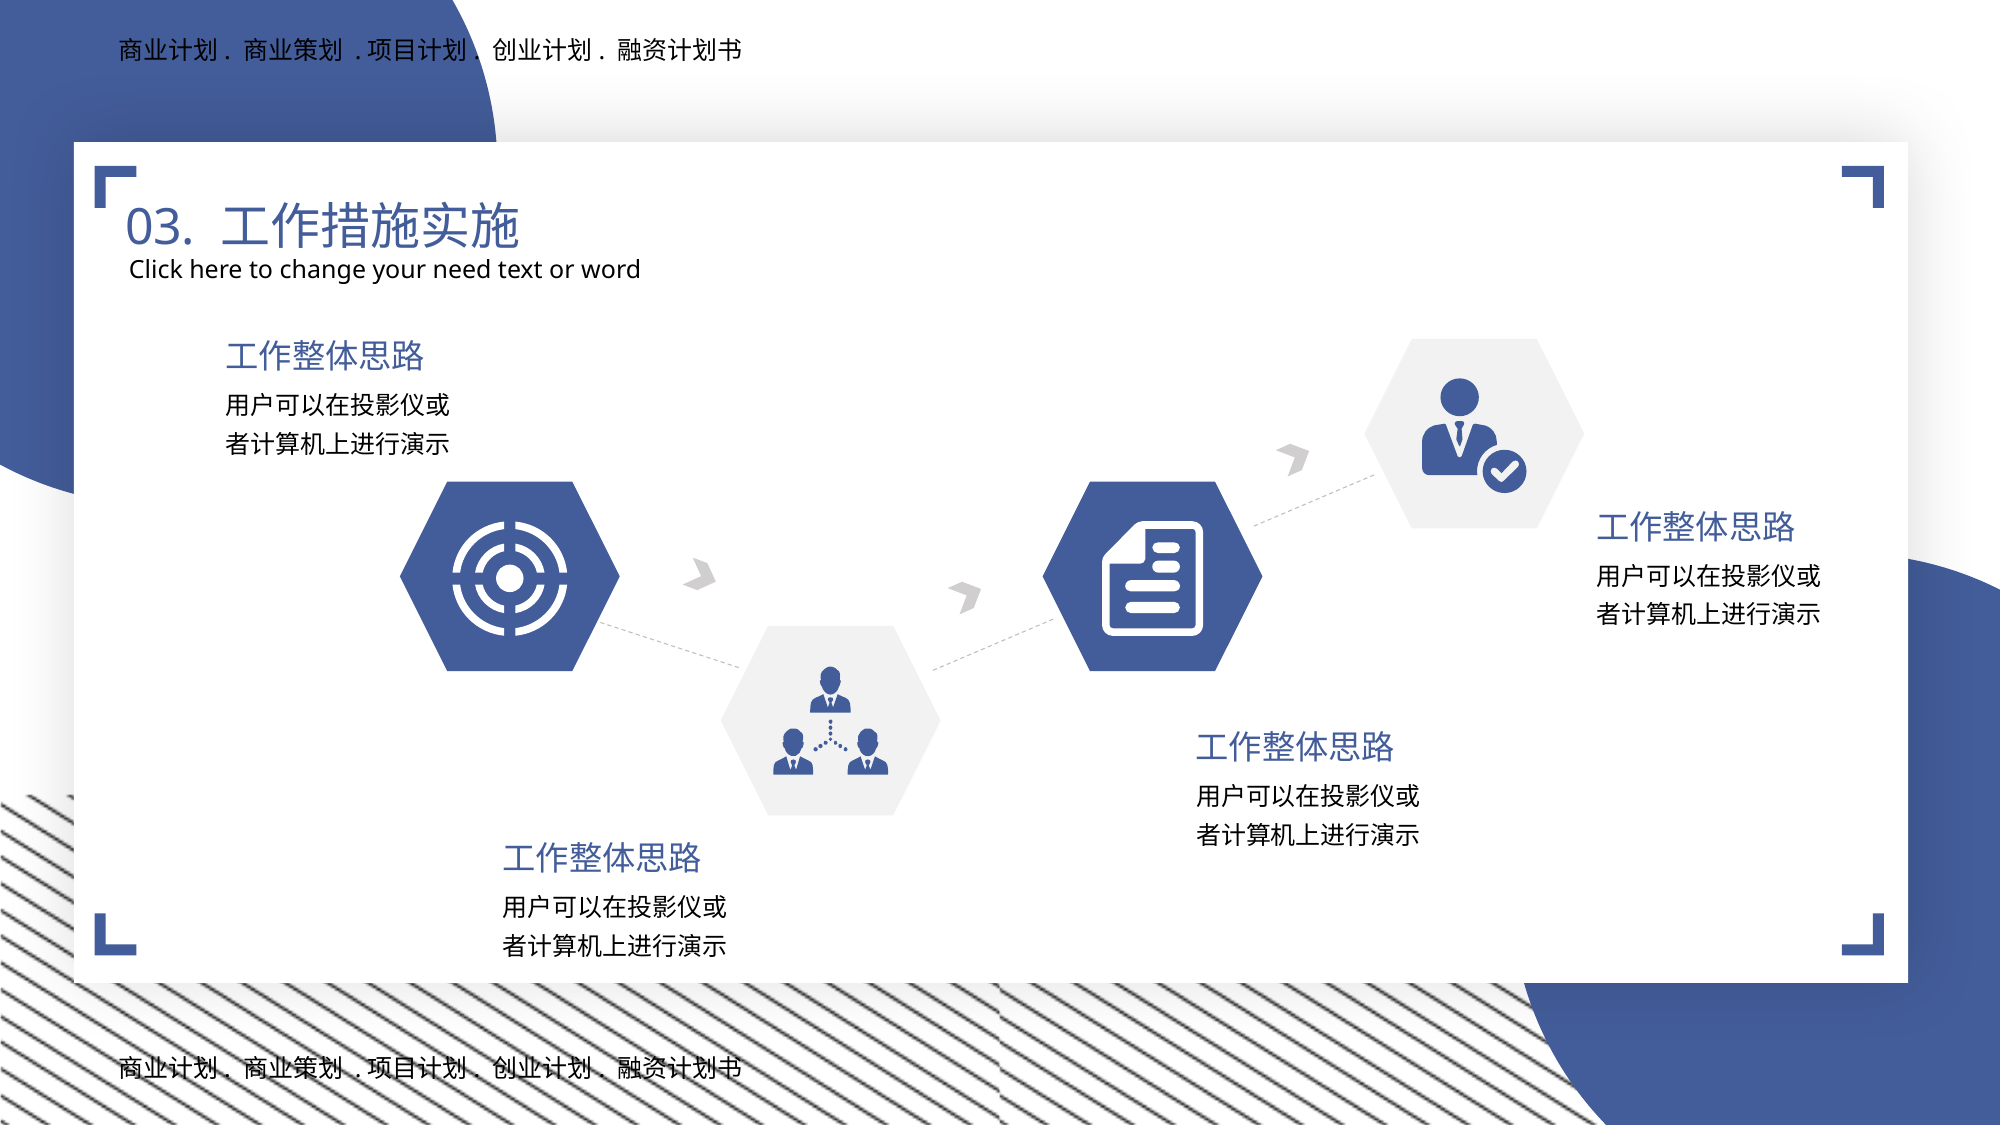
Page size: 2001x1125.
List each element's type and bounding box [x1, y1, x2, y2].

text_box [1042, 481, 1263, 672]
text_box [114, 187, 733, 324]
text_box [1581, 490, 1846, 638]
text_box [0, 0, 2000, 1125]
text_box [1181, 710, 1445, 858]
text_box [720, 625, 941, 816]
text_box [487, 822, 752, 970]
text_box [600, 474, 1375, 672]
text_box [91, 983, 1909, 1091]
text_box [91, 27, 1909, 141]
text_box [1364, 338, 1585, 529]
text_box [399, 481, 620, 672]
text_box [210, 319, 475, 467]
text_box [73, 141, 1909, 983]
